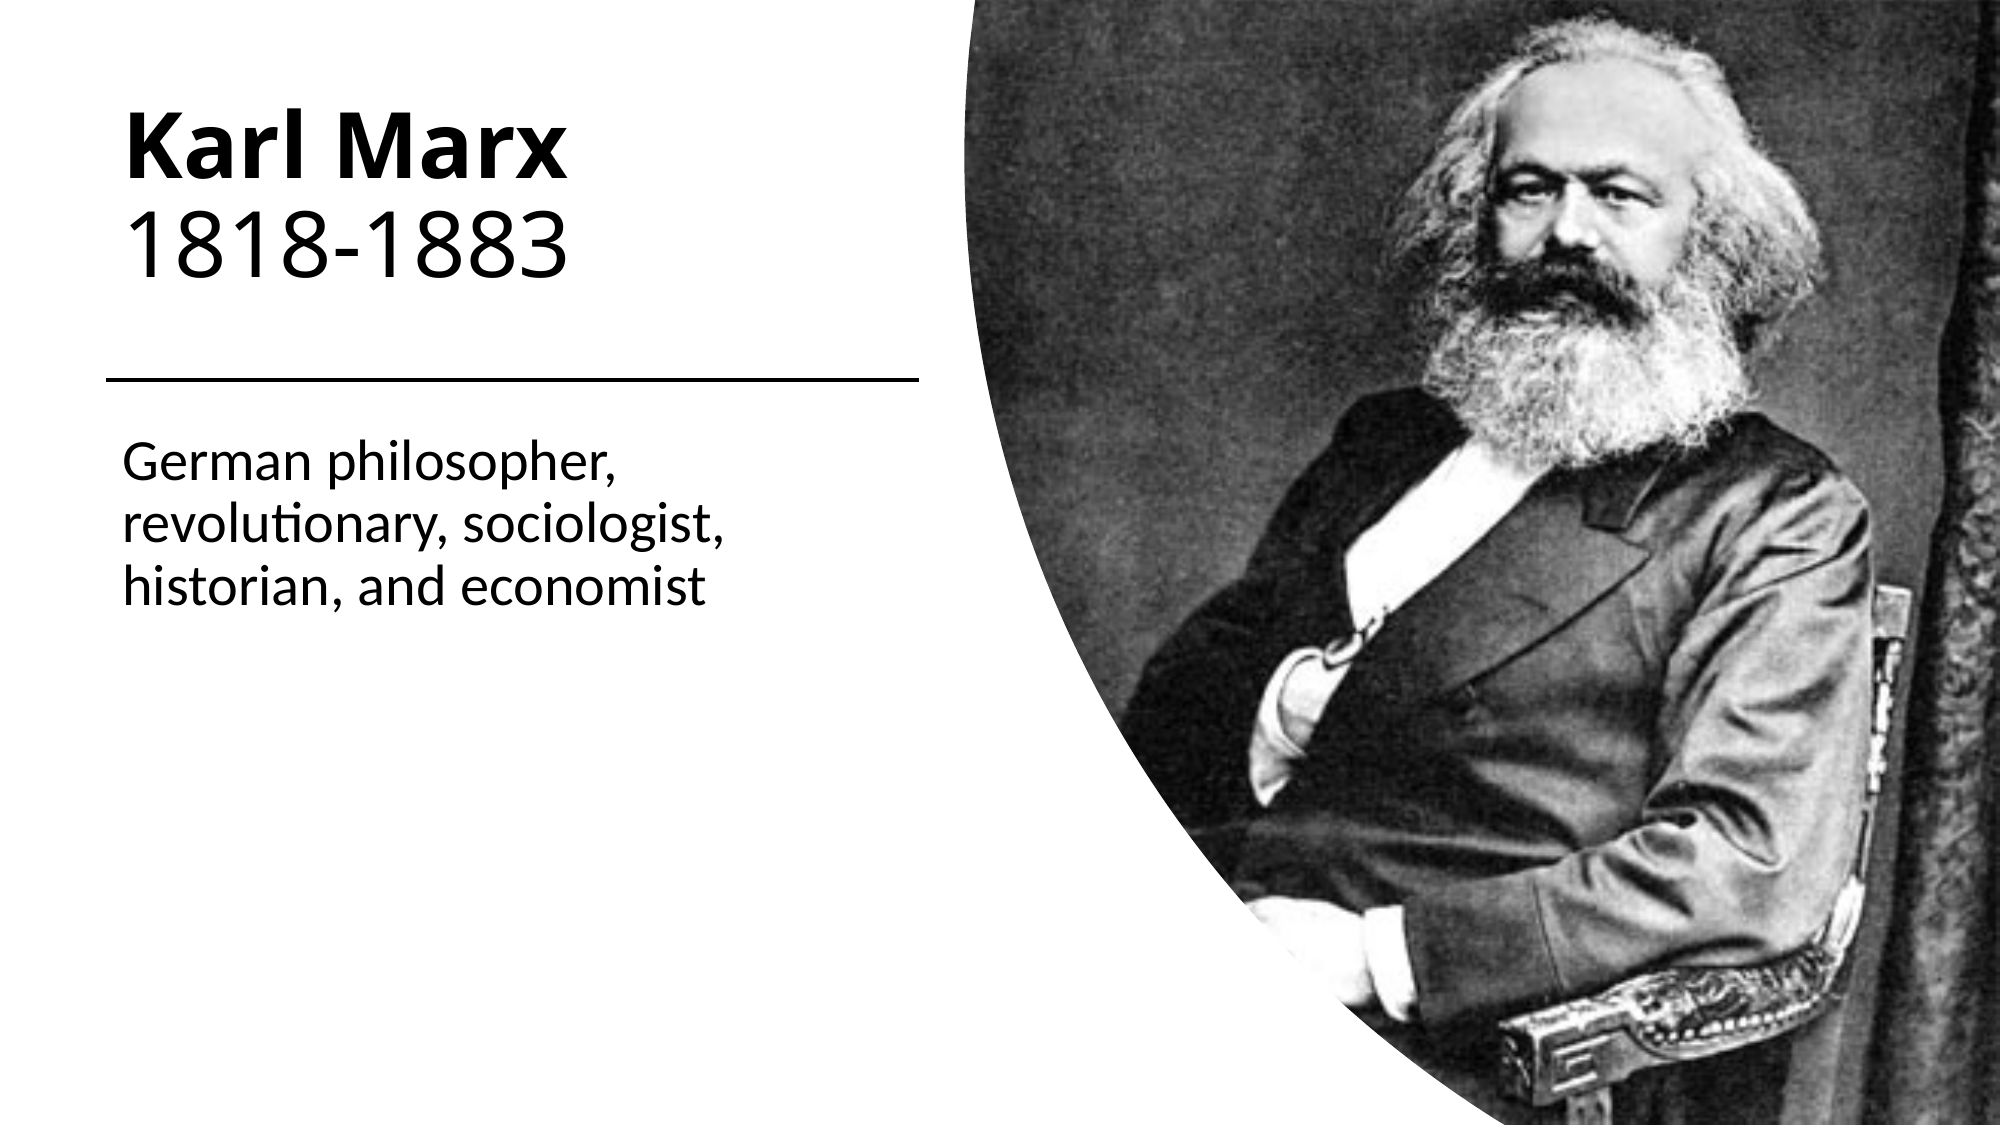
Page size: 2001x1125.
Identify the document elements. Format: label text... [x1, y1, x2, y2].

title Karl Marx 1818-1883 [107, 59, 948, 338]
picture [964, 0, 2000, 1125]
list German philosopher, revolutionary, sociologist, historian, and economist [107, 422, 948, 991]
